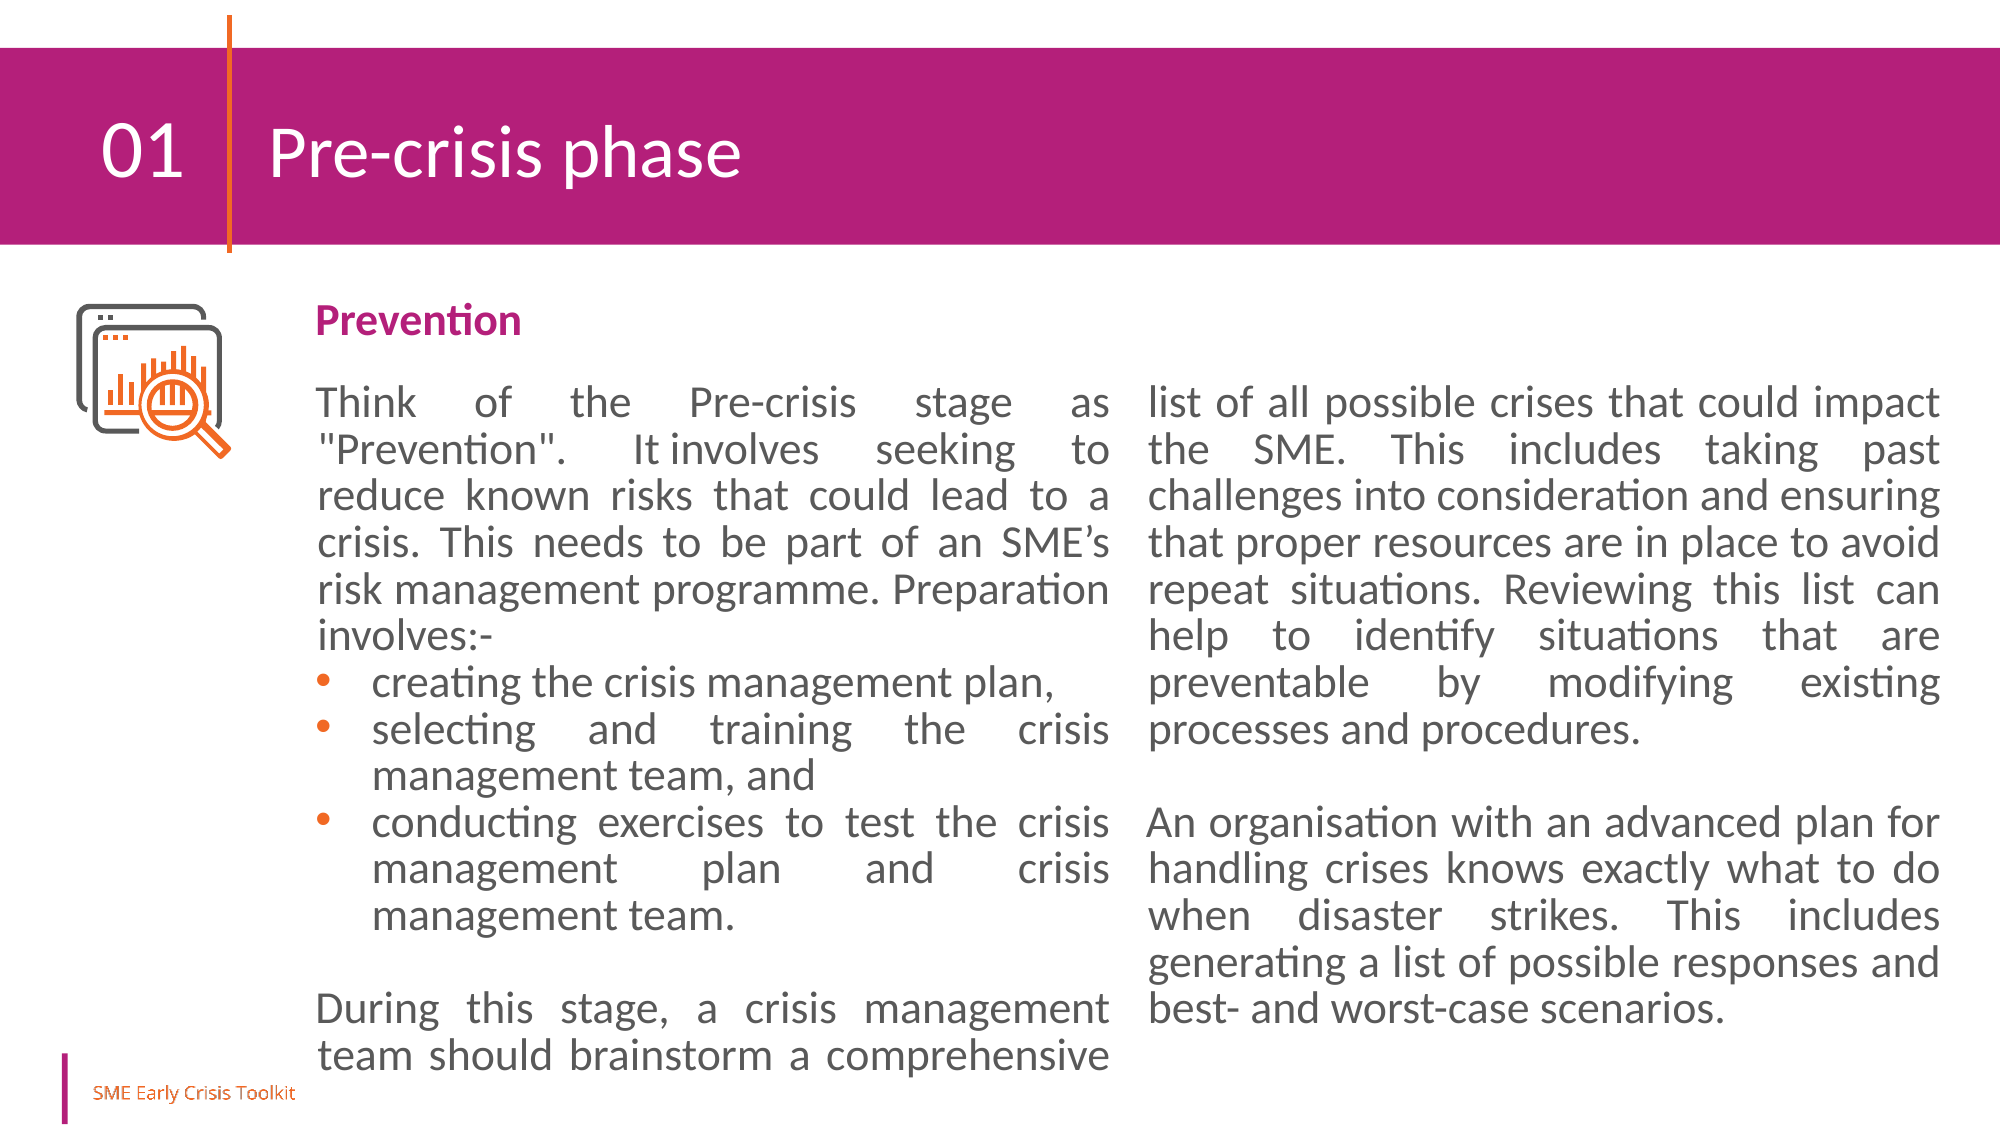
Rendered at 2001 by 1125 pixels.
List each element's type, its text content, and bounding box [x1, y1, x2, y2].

text_box 01 Pre-crisis phase [232, 56, 2000, 245]
text_box [0, 47, 227, 246]
text_box Prevention [300, 288, 1862, 460]
picture [83, 1080, 295, 1104]
list Think of the Pre-crisis stage as "Prevention". It involves seeking to reduce known risks that could lead to a crisis. This needs to be part of an SME’s risk management programme. Preparation involves:- creating the crisis management plan, selecting and training the crisis management team, and conducting exercises to test the crisis management plan and crisis management team. During this stage, a crisis management team should brainstorm a comprehensive list of all possible crises that could impact the SME. This includes taking past challenges into consideration and ensuring that proper resources are in place to avoid repeat situations. Reviewing this list can help to identify situations that are preventable by modifying existing processes and procedures. An organisation with an advanced plan for handling crises knows exactly what to do when disaster strikes. This includes generating a list of possible responses and best- and worst-case scenarios. [300, 372, 1956, 985]
text_box [227, 15, 232, 253]
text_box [76, 303, 232, 460]
text_box 01 Pre-crisis phase [86, 56, 227, 245]
text_box [232, 47, 2000, 56]
